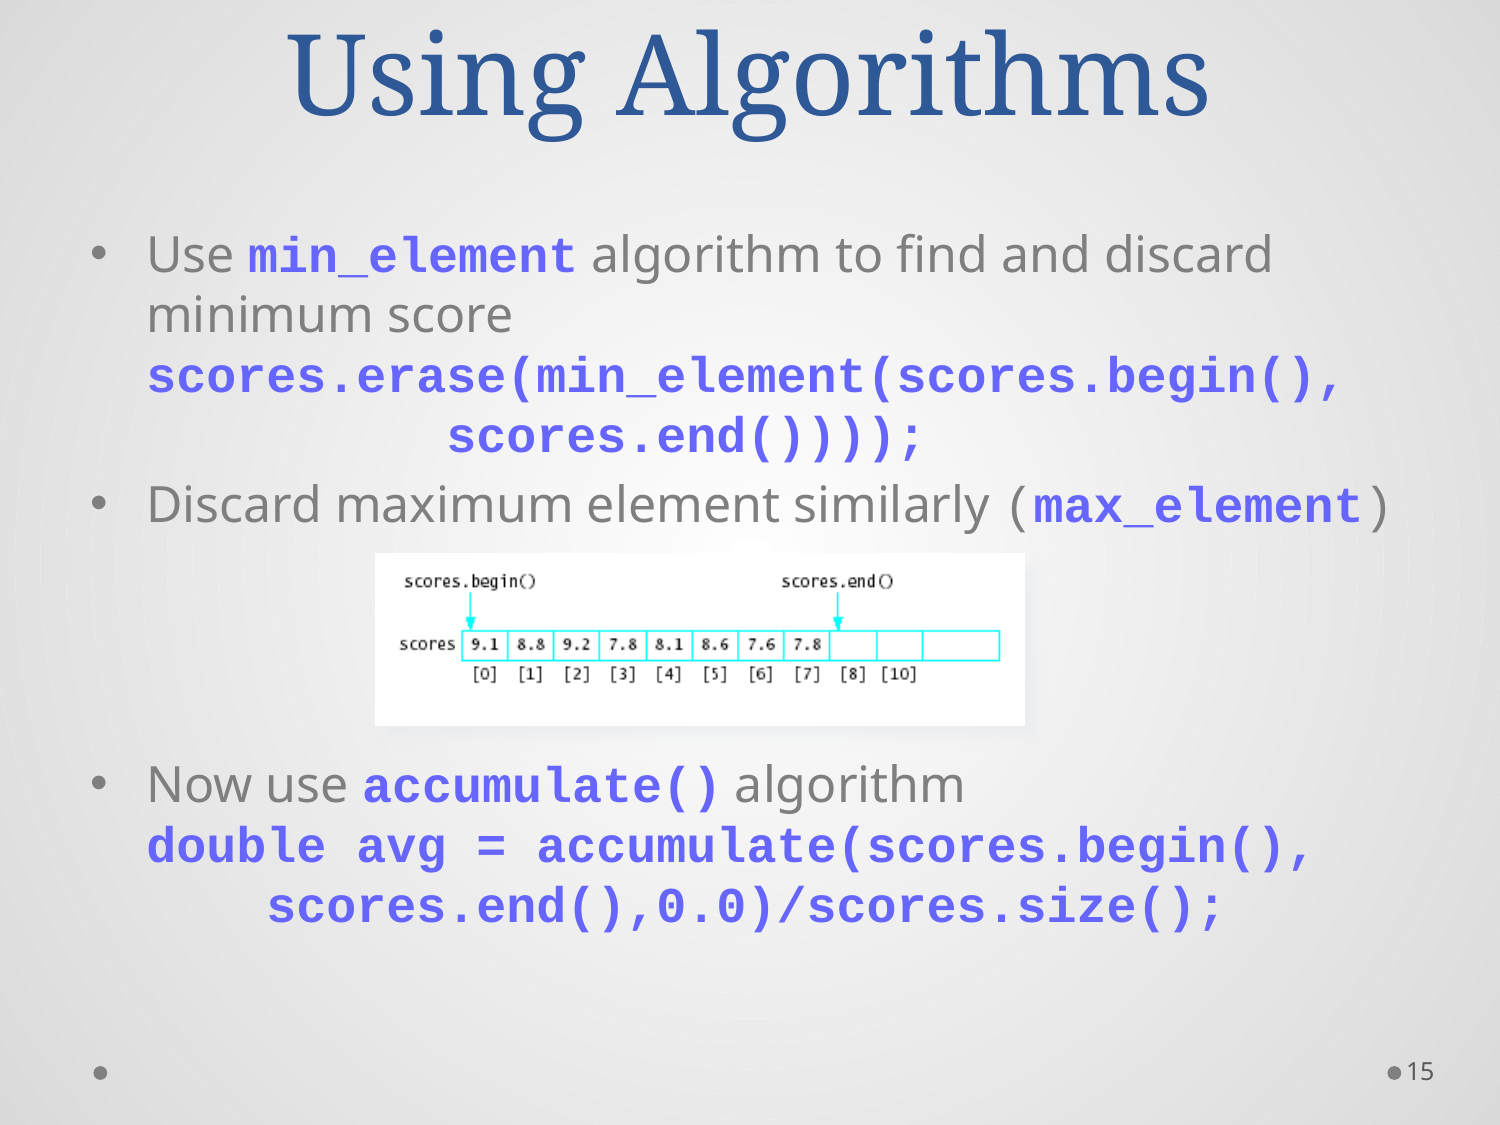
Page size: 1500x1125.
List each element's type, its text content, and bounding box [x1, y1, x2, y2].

title Using Algorithms [75, 0, 1425, 146]
picture [374, 553, 1025, 726]
list Use min_element algorithm to find and discard minimum score scores.erase(min_element(scores.begin(), scores.end()))); Discard maximum element similarly (max_element) Now use accumulate() algorithm double avg = accumulate(scores.begin(), scores.end(),0.0)/scores.size(); [75, 214, 1500, 1041]
slide_number 15 [1401, 1042, 1494, 1103]
